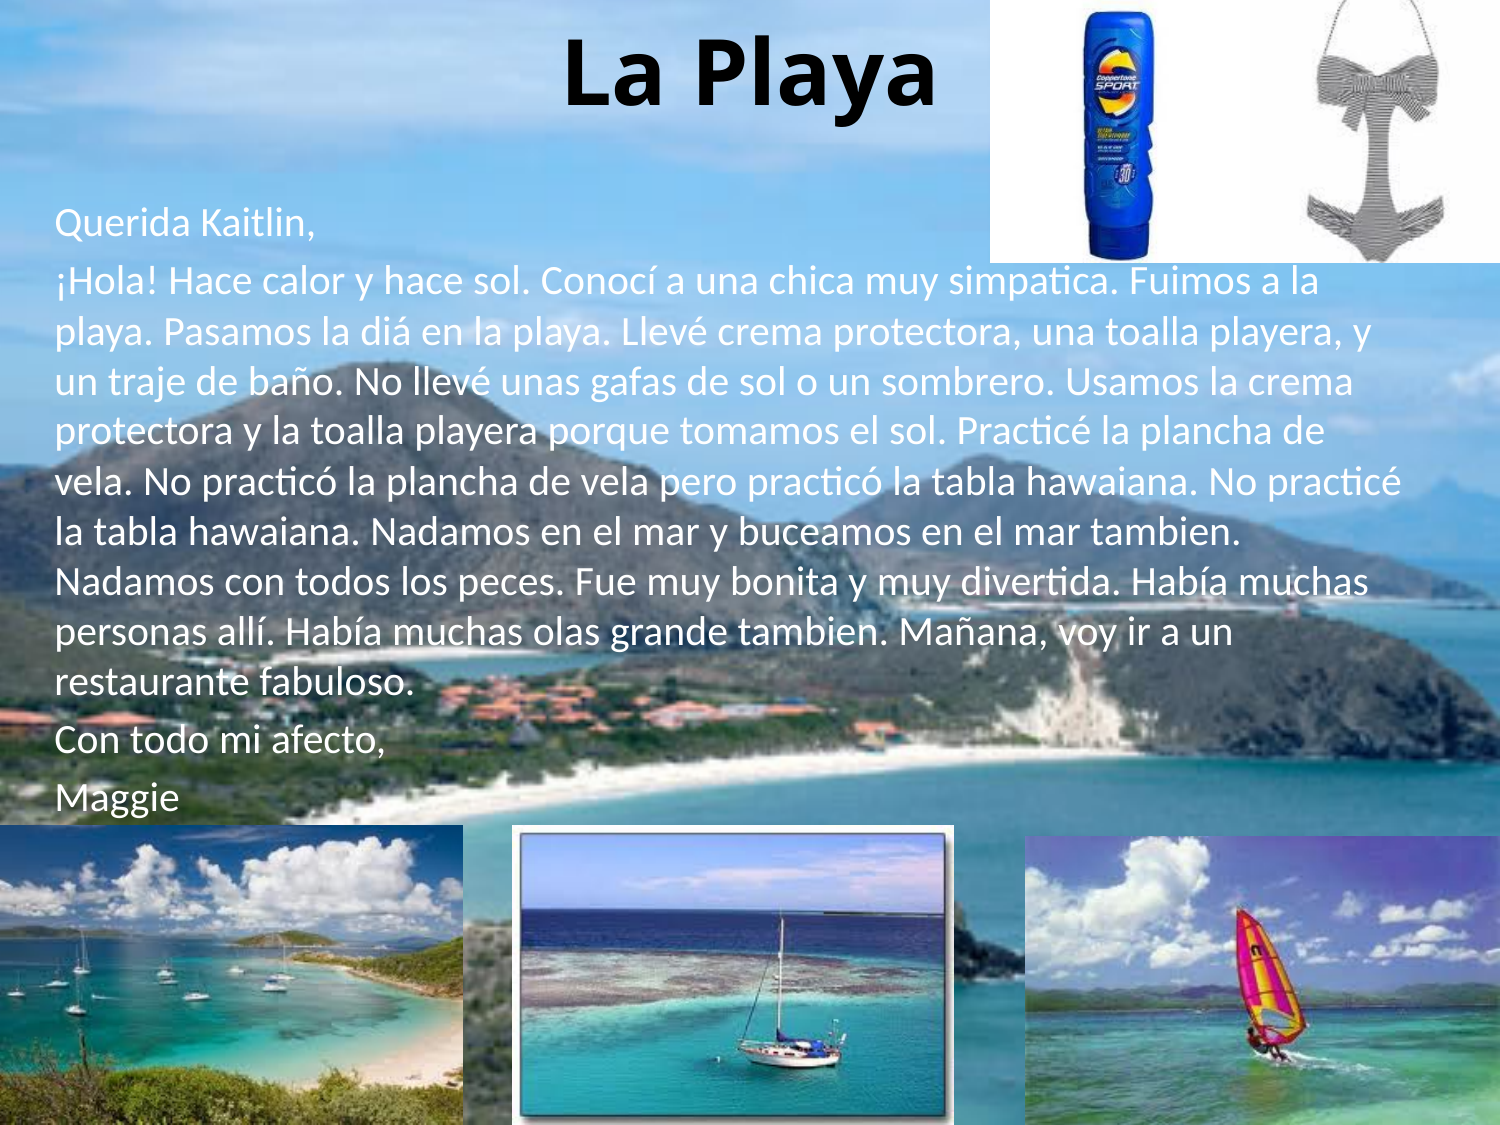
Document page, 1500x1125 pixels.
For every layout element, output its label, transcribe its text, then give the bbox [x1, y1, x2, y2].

picture [0, 0, 1500, 1125]
list Querida Kaitlin, ¡Hola! Hace calor y hace sol. Conocí a una chica muy simpatica. Fuimos a la playa. Pasamos la diá en la playa. Llevé crema protectora, una toalla playera, y un traje de baño. No llevé unas gafas de sol o un sombrero. Usamos la crema protectora y la toalla playera porque tomamos el sol. Practicé la plancha de vela. No practicó la plancha de vela pero practicó la tabla hawaiana. No practicé la tabla hawaiana. Nadamos en el mar y buceamos en el mar tambien. Nadamos con todos los peces. Fue muy bonita y muy divertida. Había muchas personas allí. Había muchas olas grande tambien. Mañana, voy ir a un restaurante fabuloso. Con todo mi afecto, Maggie [39, 187, 1427, 938]
title La Playa [74, 0, 988, 163]
